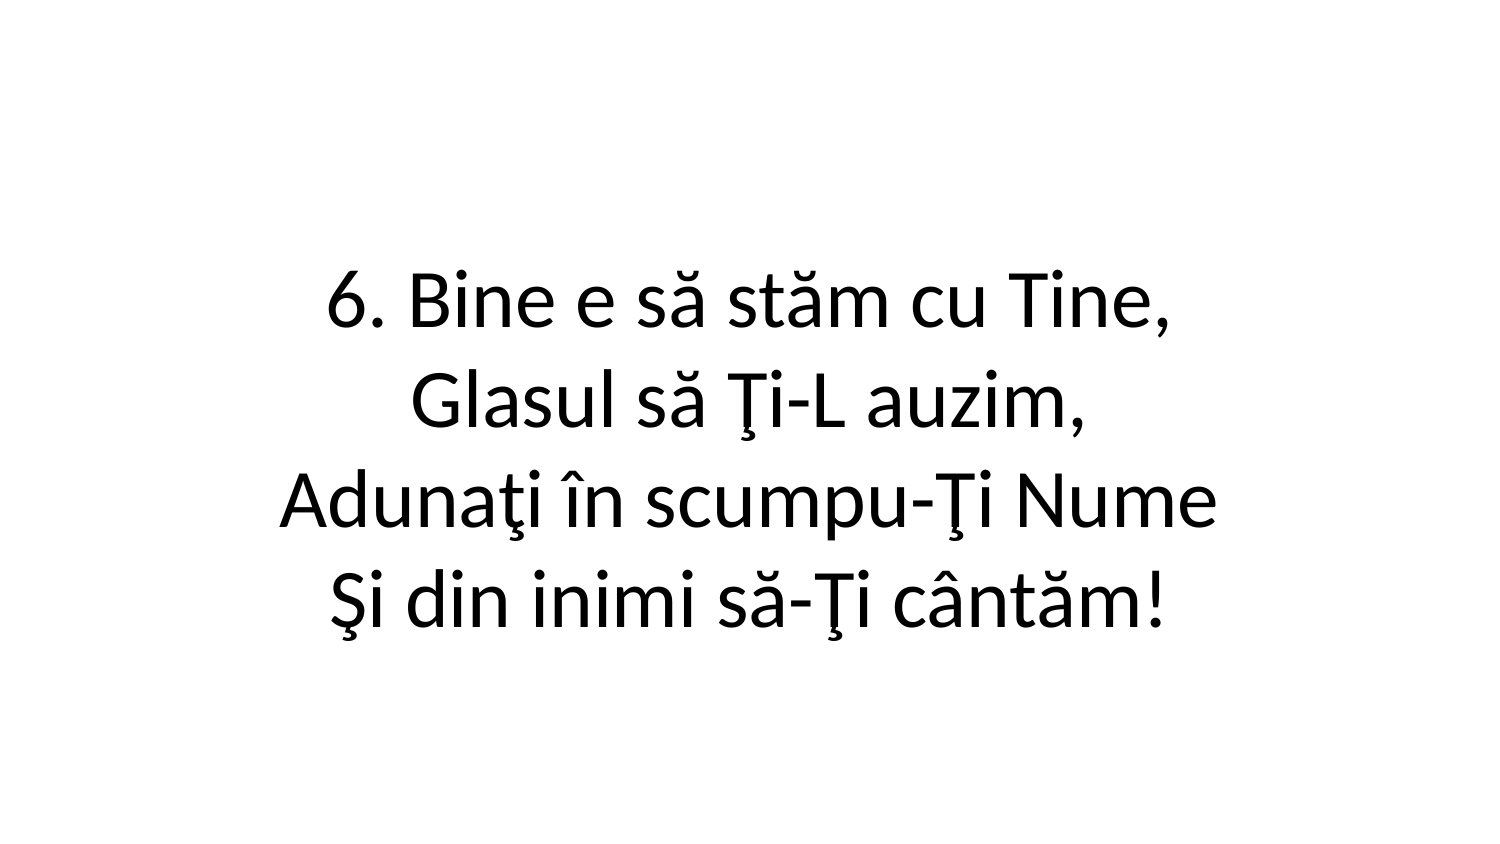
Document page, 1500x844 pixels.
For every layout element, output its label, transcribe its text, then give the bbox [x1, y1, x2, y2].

text_box 6. Bine e să stăm cu Tine, Glasul să Ţi-L auzim, Adunaţi în scumpu-Ţi Nume Şi din inimi să-Ţi cântăm! [264, 192, 1236, 652]
